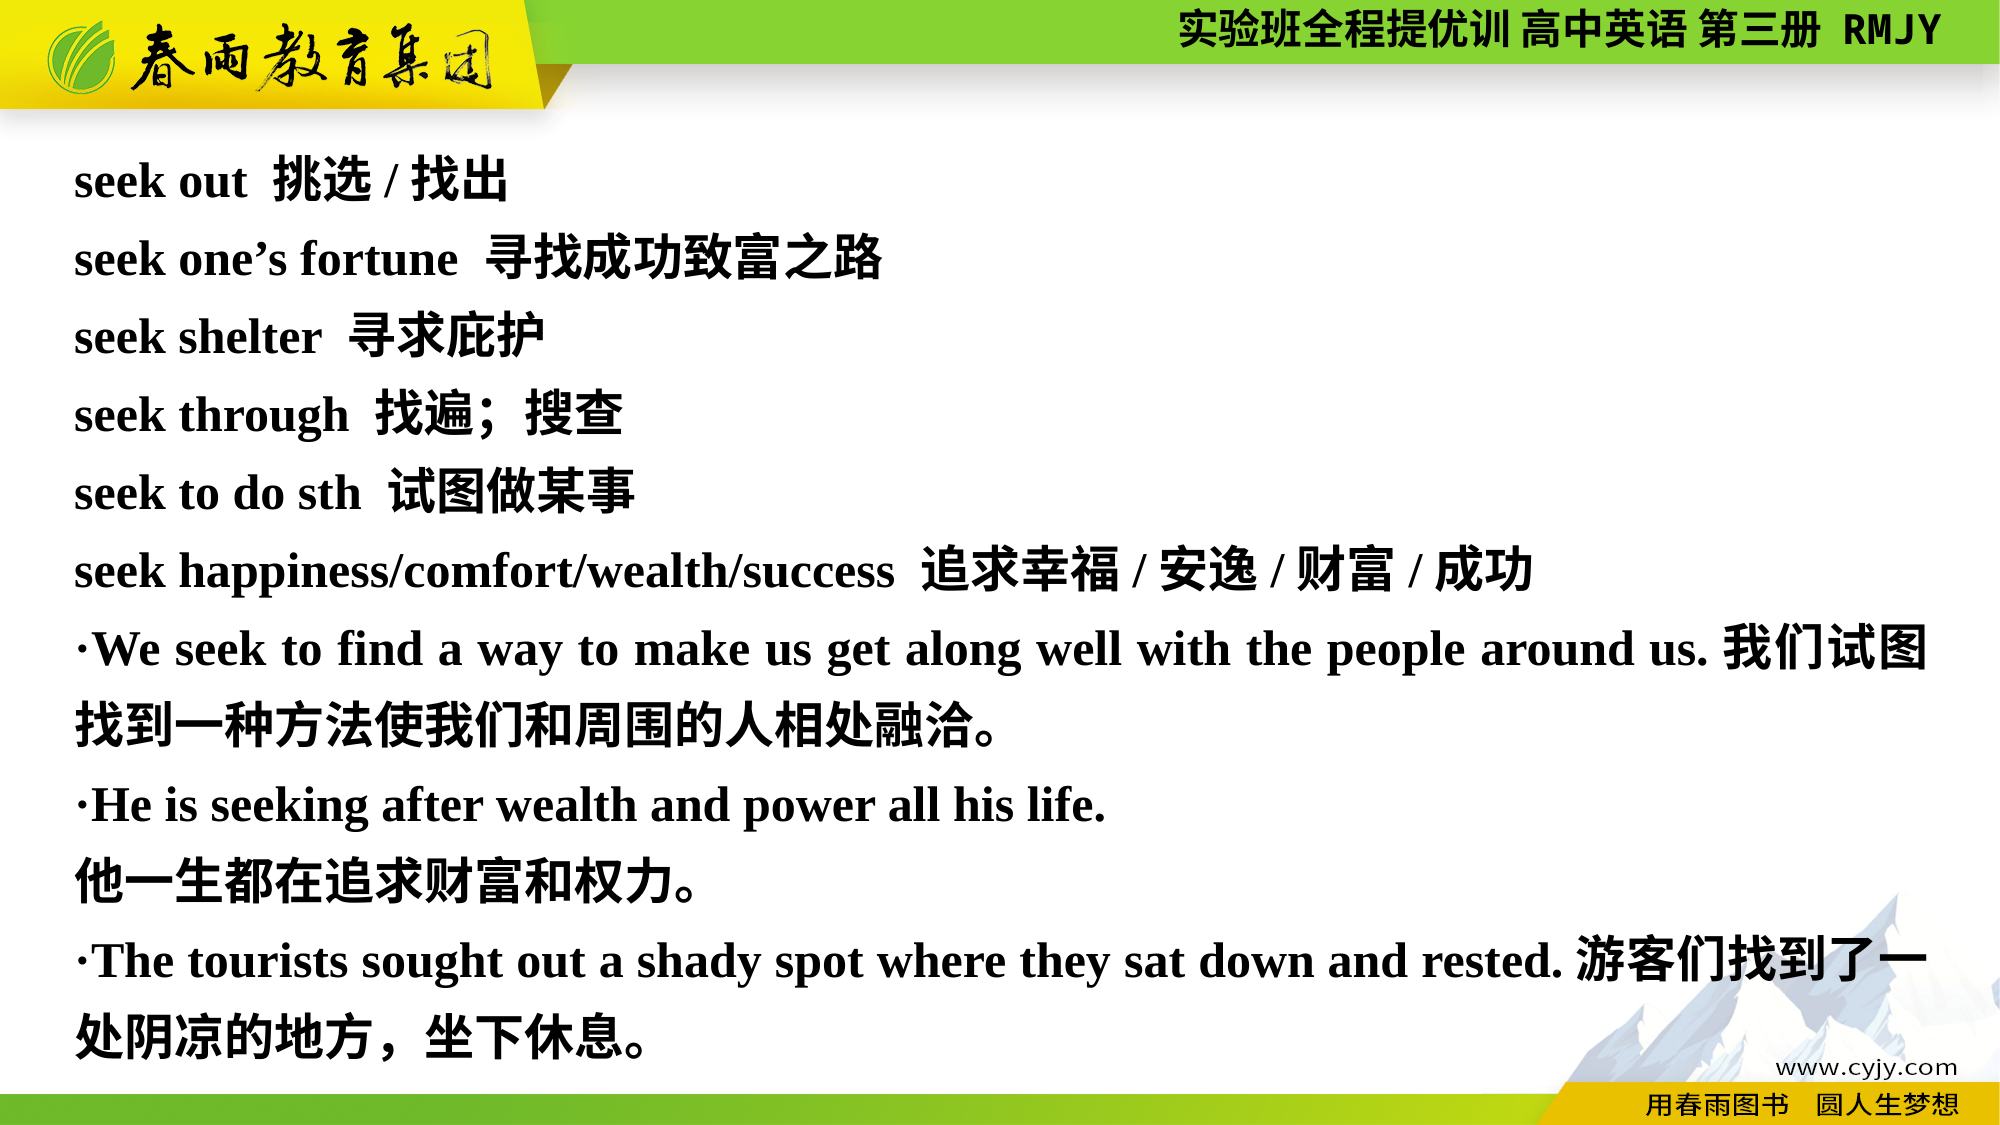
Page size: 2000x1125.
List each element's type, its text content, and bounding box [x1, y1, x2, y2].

picture [0, 0, 2000, 1125]
list seek out 挑选/找出 seek one’s fortune 寻找成功致富之路 seek shelter 寻求庇护 seek through 找遍；搜查 seek to do sth 试图做某事 seek happiness/comfort/wealth/success 追求幸福/安逸/财富/成功 ·We seek to find a way to make us get along well with the people around us.我们试图找到一种方法使我们和周围的人相处融洽。 ·He is seeking after wealth and power all his life. 他一生都在追求财富和权力。 ·The tourists sought out a shady spot where they sat down and rested.游客们找到了一处阴凉的地方，坐下休息。 [59, 122, 1944, 1075]
